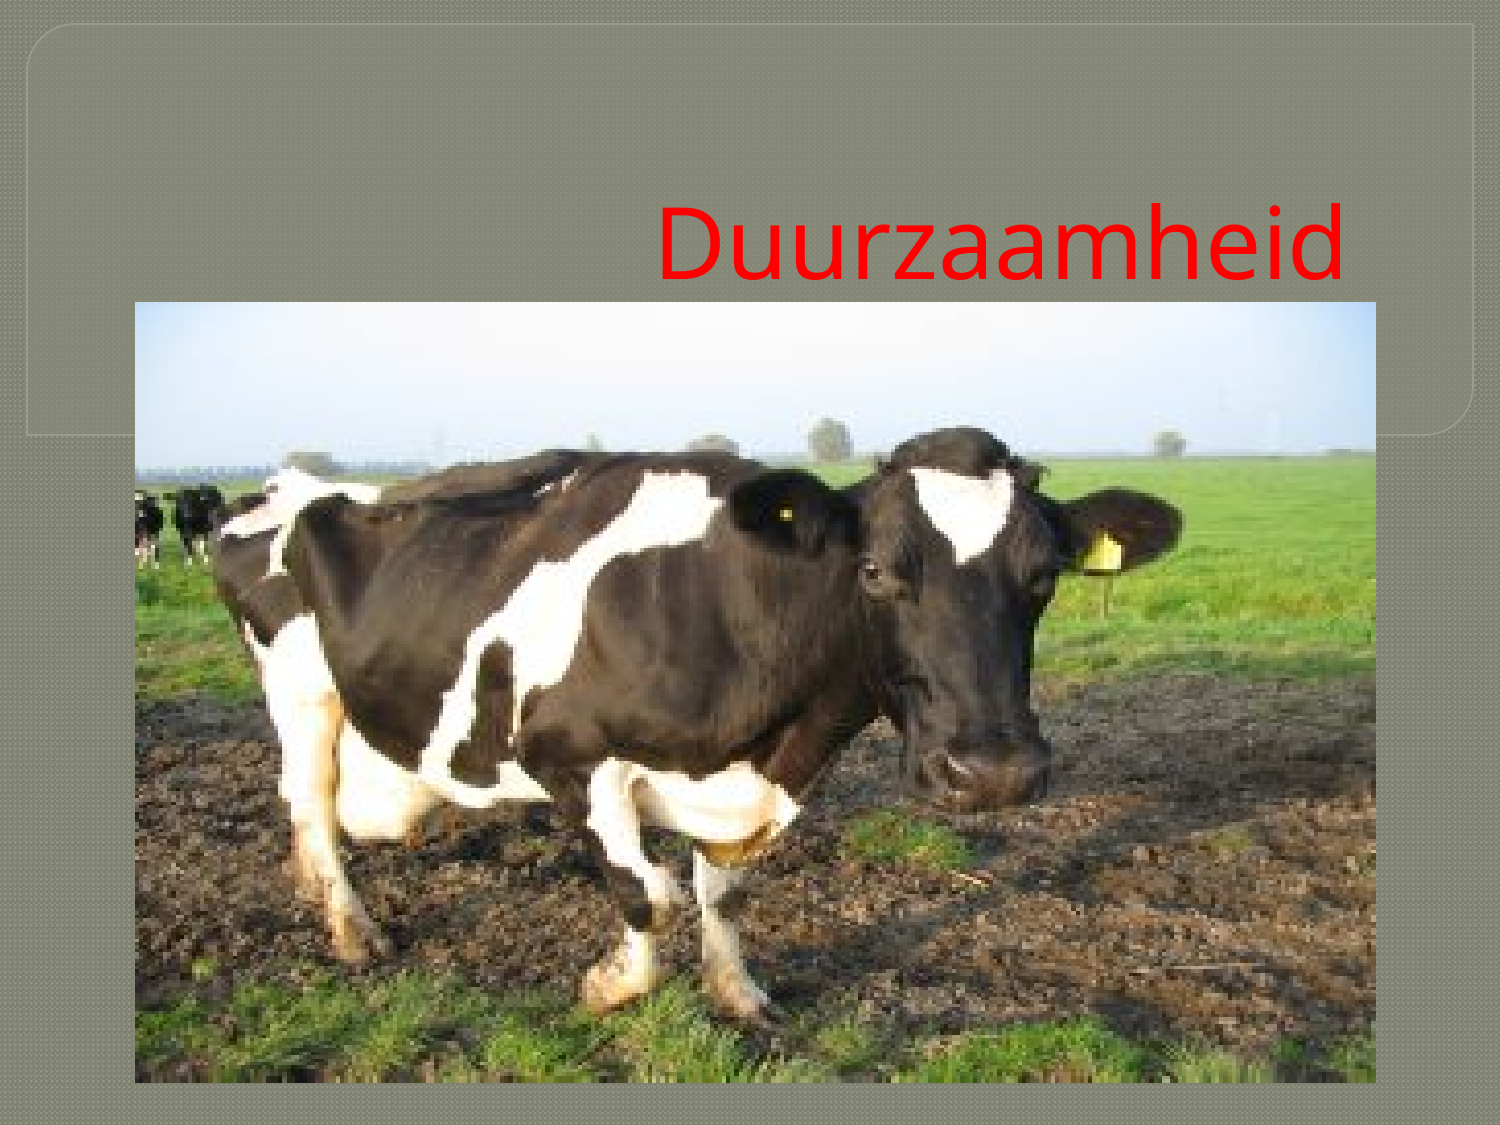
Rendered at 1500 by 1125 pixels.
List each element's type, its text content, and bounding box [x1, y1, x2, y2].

title Duurzaamheid [112, 66, 1388, 308]
picture [135, 302, 1377, 1083]
